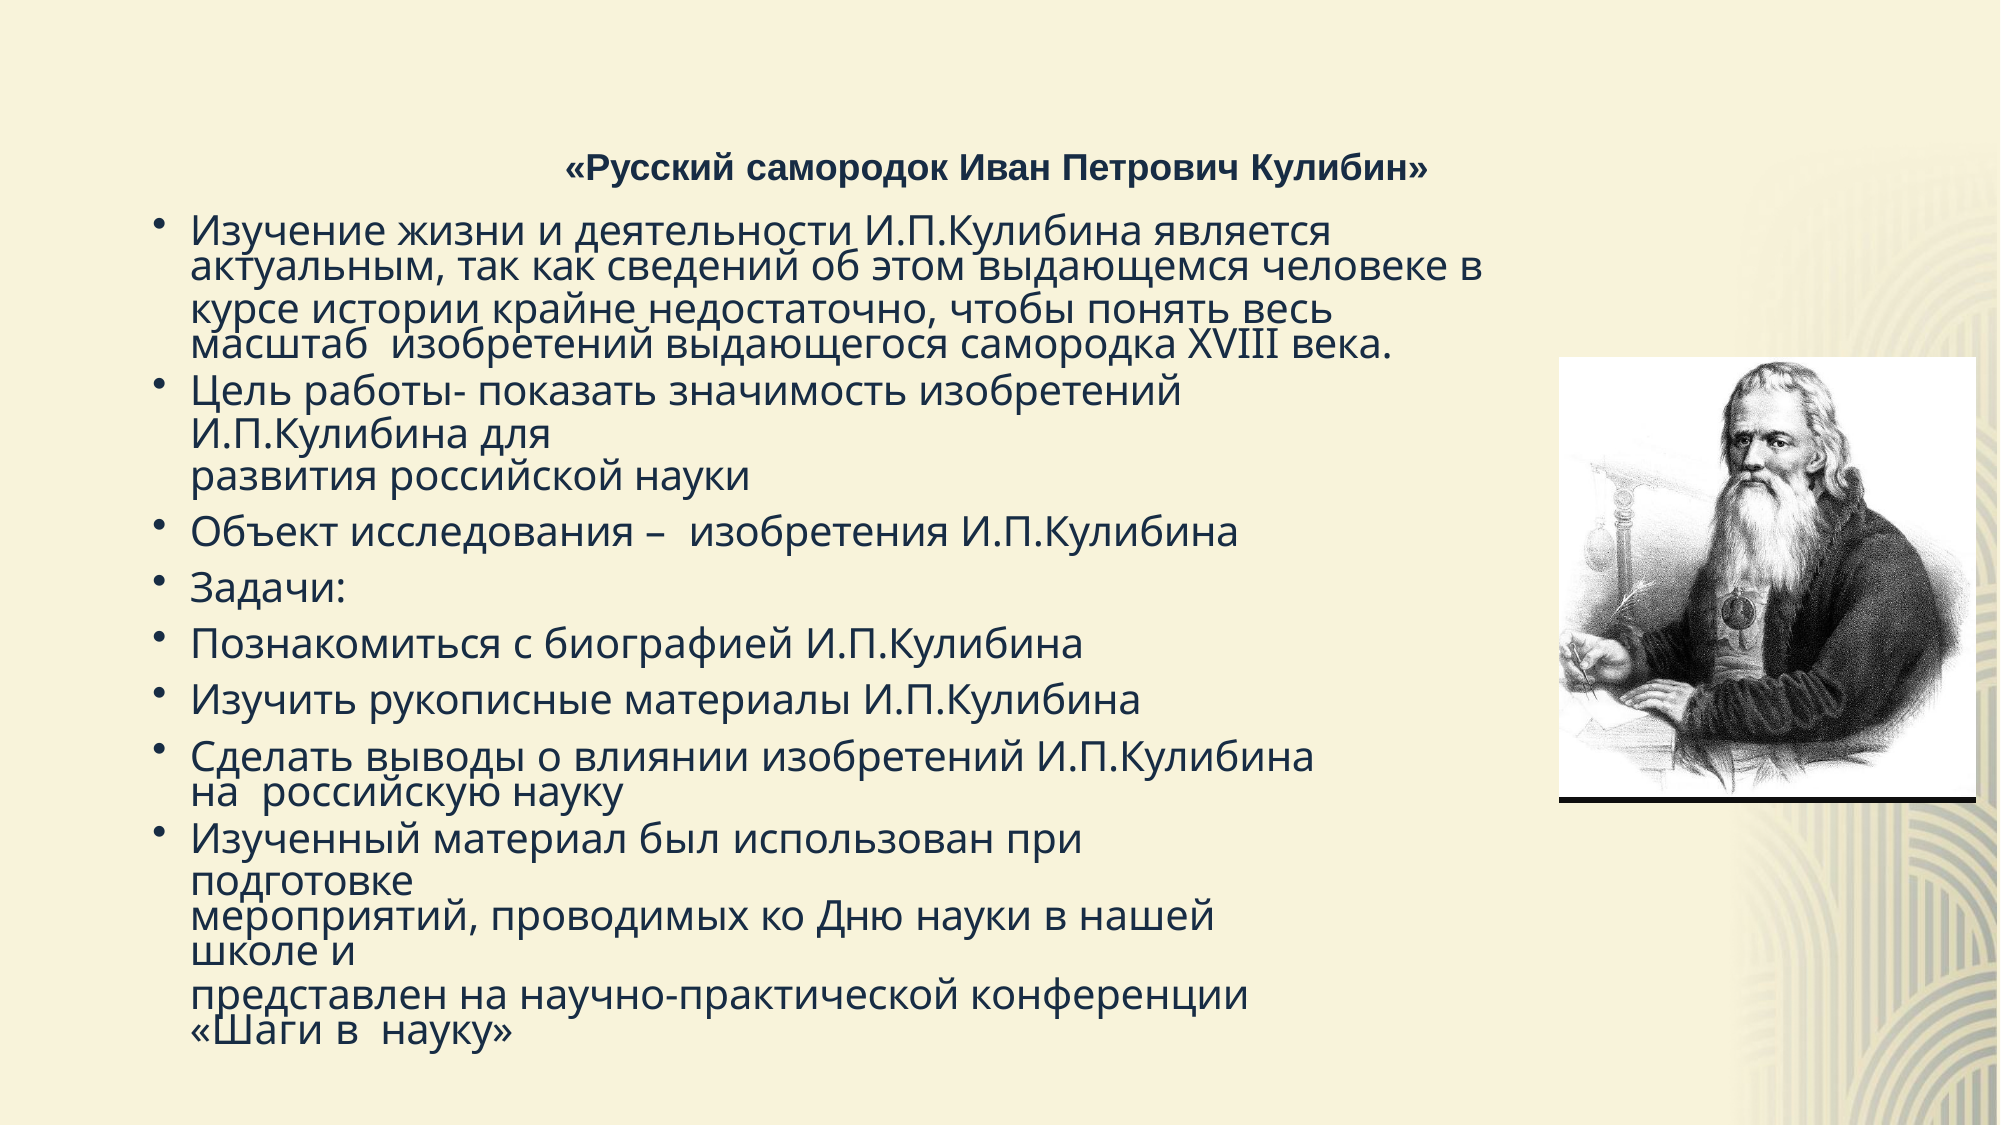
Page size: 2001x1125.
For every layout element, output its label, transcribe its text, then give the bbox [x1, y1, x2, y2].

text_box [1558, 0, 1998, 1125]
text_box «Русский самородок Иван Петрович Кулибин» Изучение жизни и деятельности И.П.Кулибина является актуальным, так как сведений об этом выдающемся человеке в курсе истории крайне недостаточно, чтобы понять весь масштаб изобретений выдающегося самородка XVIII века. Цель работы- показать значимость изобретений И.П.Кулибина для развития российской науки Объект исследования – изобретения И.П.Кулибина Задачи: Познакомиться с биографией И.П.Кулибина Изучить рукописные материалы И.П.Кулибина Сделать выводы о влиянии изобретений И.П.Кулибина на российскую науку Изученный материал был использован при подготовке мероприятий, проводимых ко Дню науки в нашей школе и представлен на научно-практической конференции «Шаги в науку» [150, 120, 1491, 1052]
